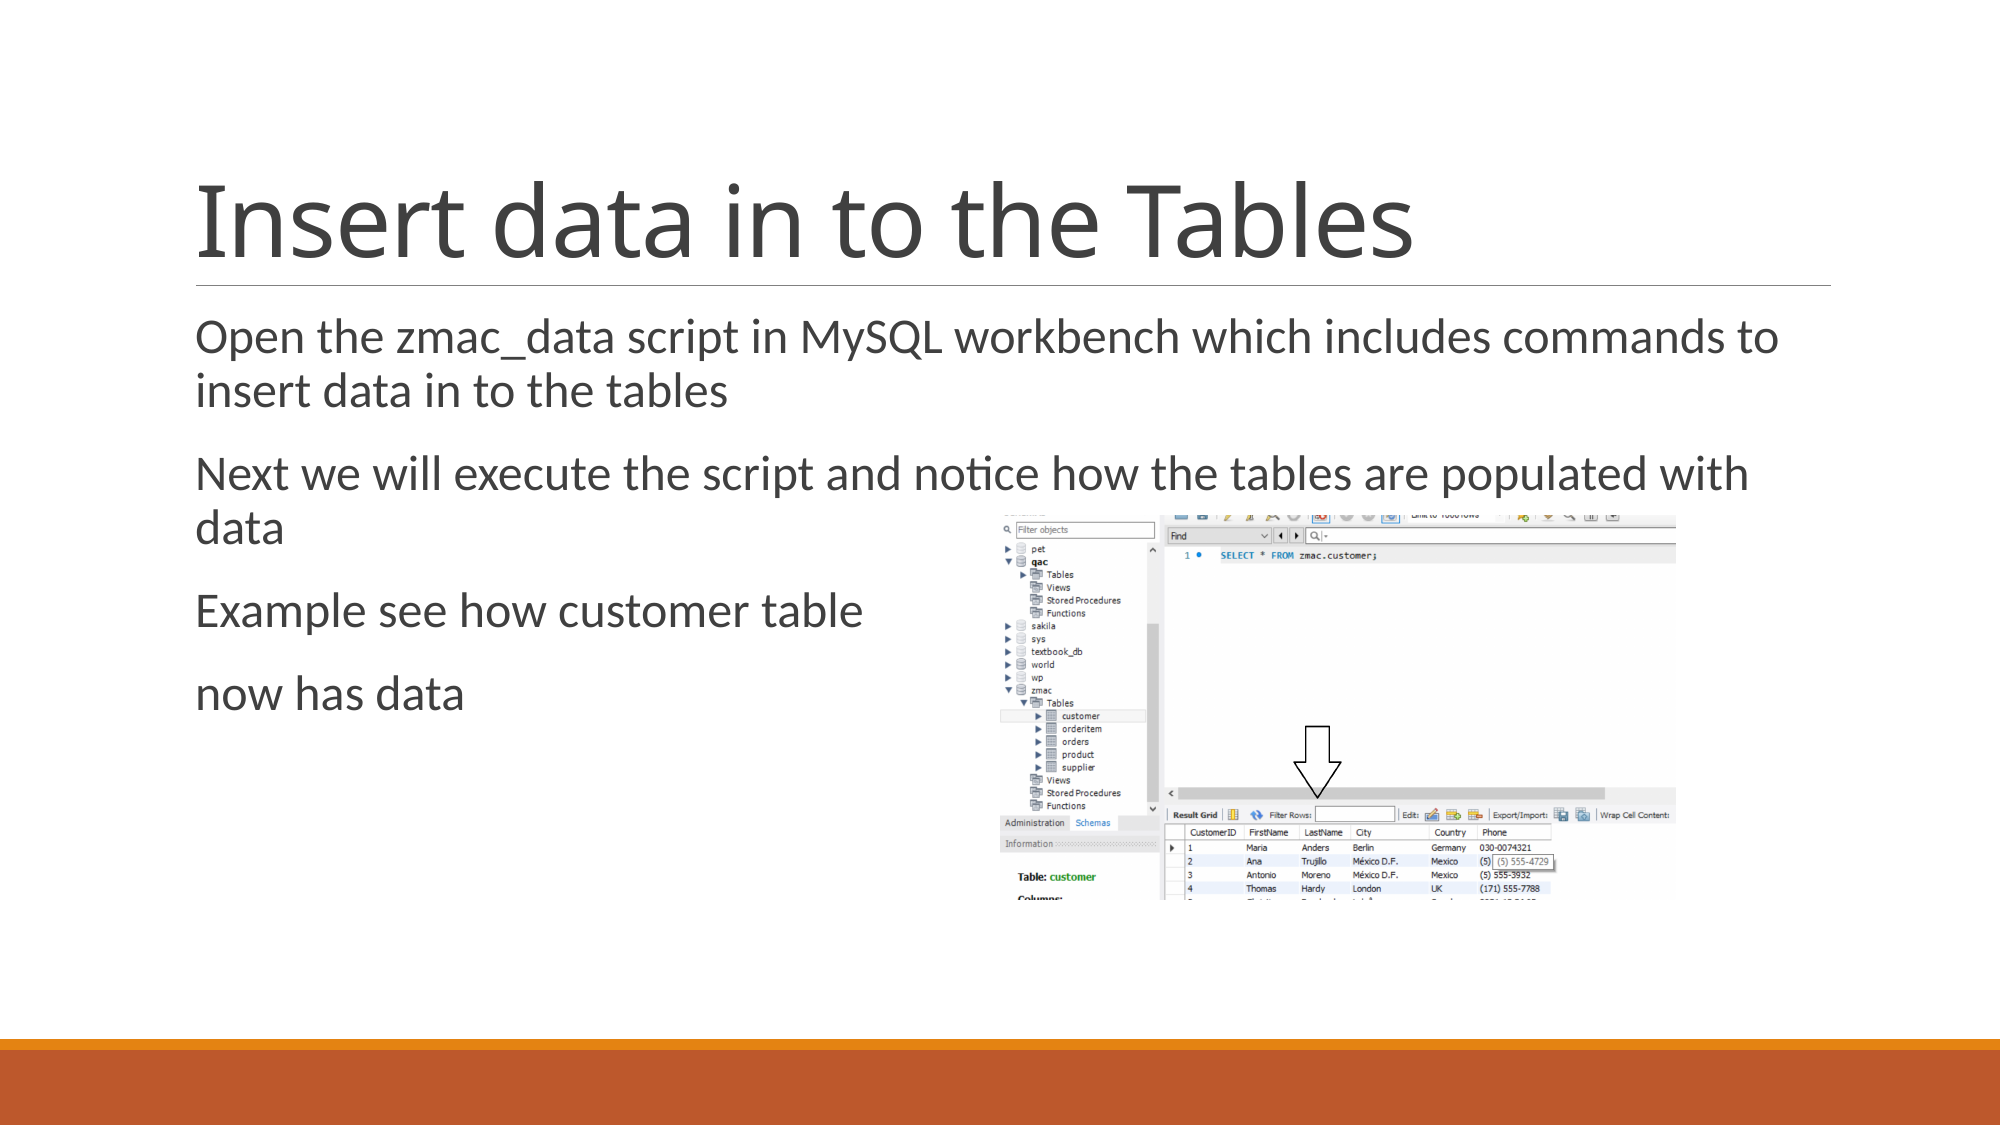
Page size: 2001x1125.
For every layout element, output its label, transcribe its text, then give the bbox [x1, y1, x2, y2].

title Insert data in to the Tables [180, 47, 1830, 285]
picture [999, 515, 1676, 901]
list Open the zmac_data script in MySQL workbench which includes commands to insert data in to the tables Next we will execute the script and notice how the tables are populated with data Example see how customer table now has data [180, 302, 1830, 963]
